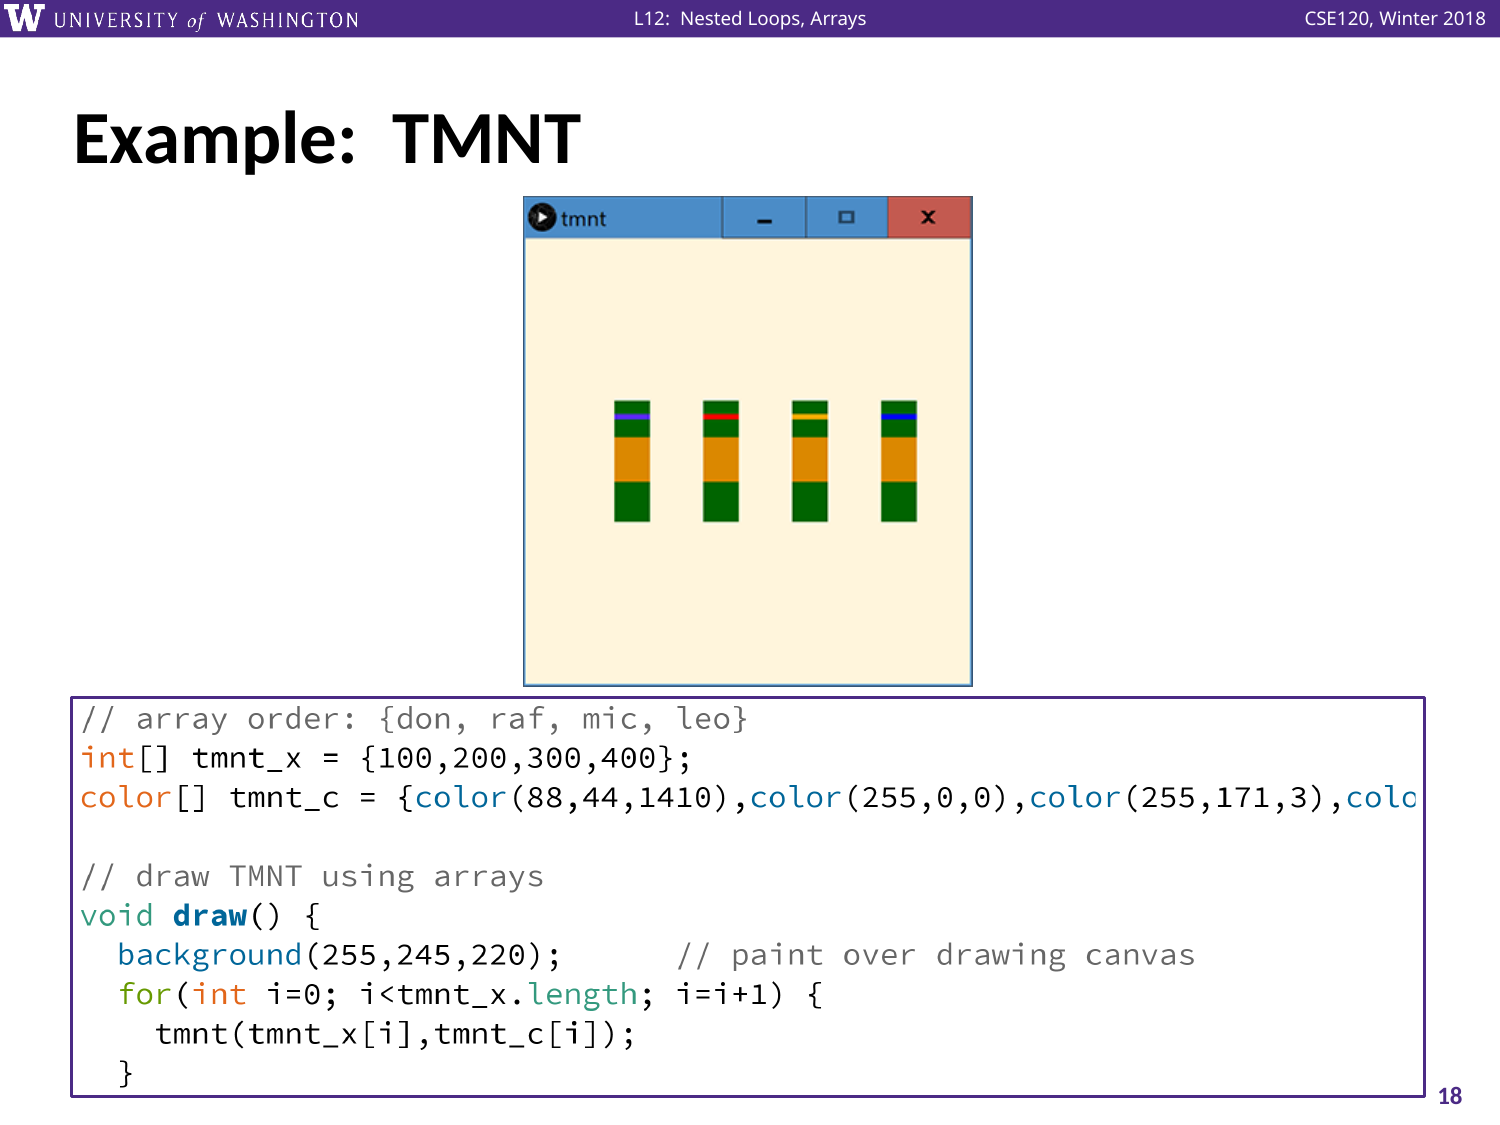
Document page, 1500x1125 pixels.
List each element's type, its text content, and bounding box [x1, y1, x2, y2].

slide_number 18 [1400, 1065, 1500, 1125]
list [522, 196, 974, 688]
picture [72, 698, 1424, 1096]
picture [4, 4, 358, 32]
title Example: TMNT [58, 71, 1438, 197]
